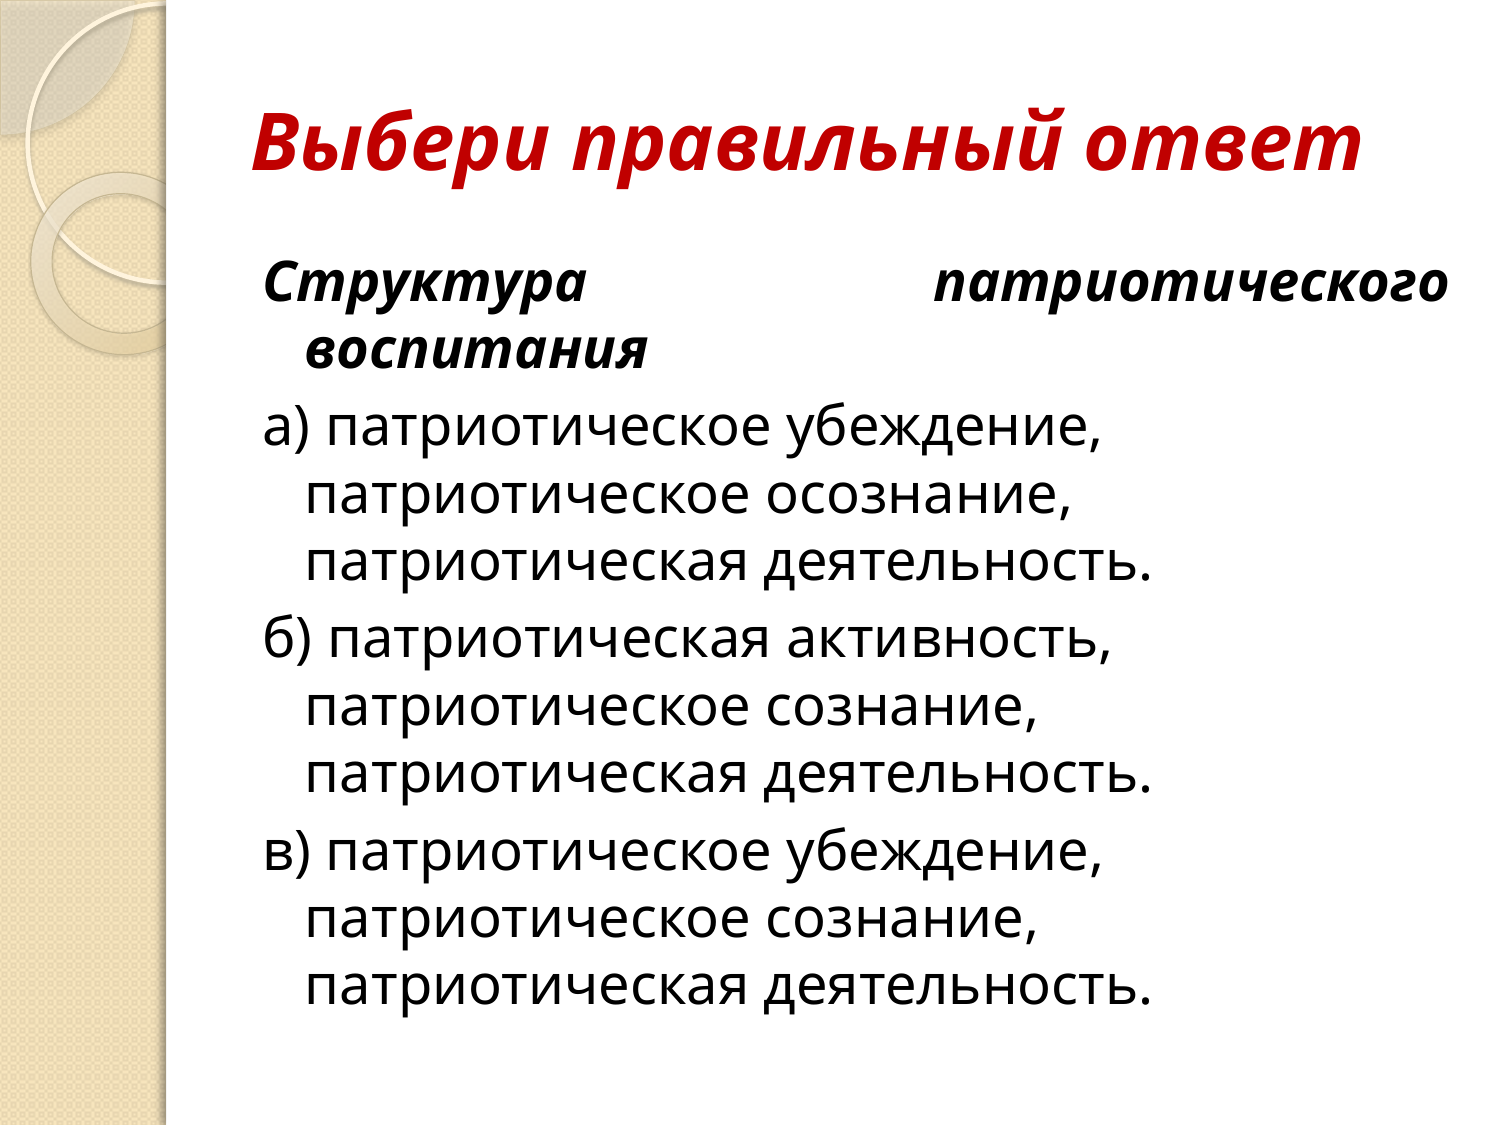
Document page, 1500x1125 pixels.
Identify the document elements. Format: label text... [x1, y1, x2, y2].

title Выбери правильный ответ [235, 45, 1466, 233]
list Структура патриотического воспитания а) патриотическое убеждение, патриотическое осознание, патриотическая деятельность. б) патриотическая активность, патриотическое сознание, патриотическая деятельность. в) патриотическое убеждение, патриотическое сознание, патриотическая деятельность. [235, 237, 1466, 1025]
